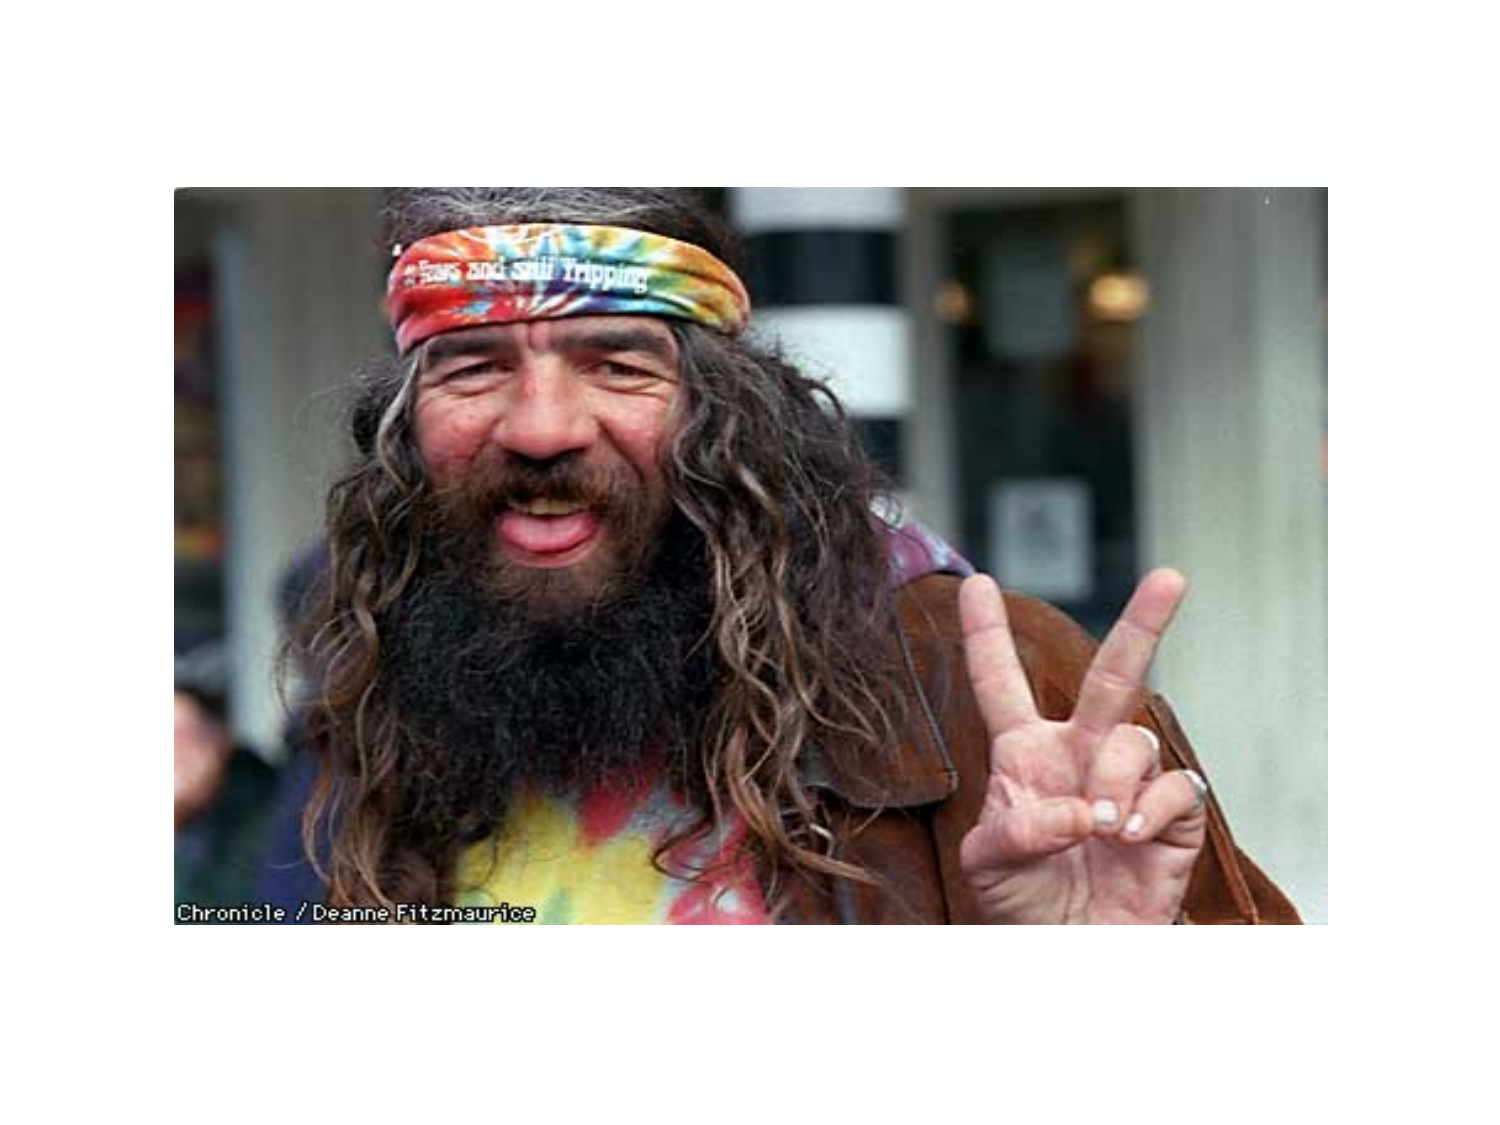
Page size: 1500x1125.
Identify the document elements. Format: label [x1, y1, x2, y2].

picture [174, 187, 1328, 926]
